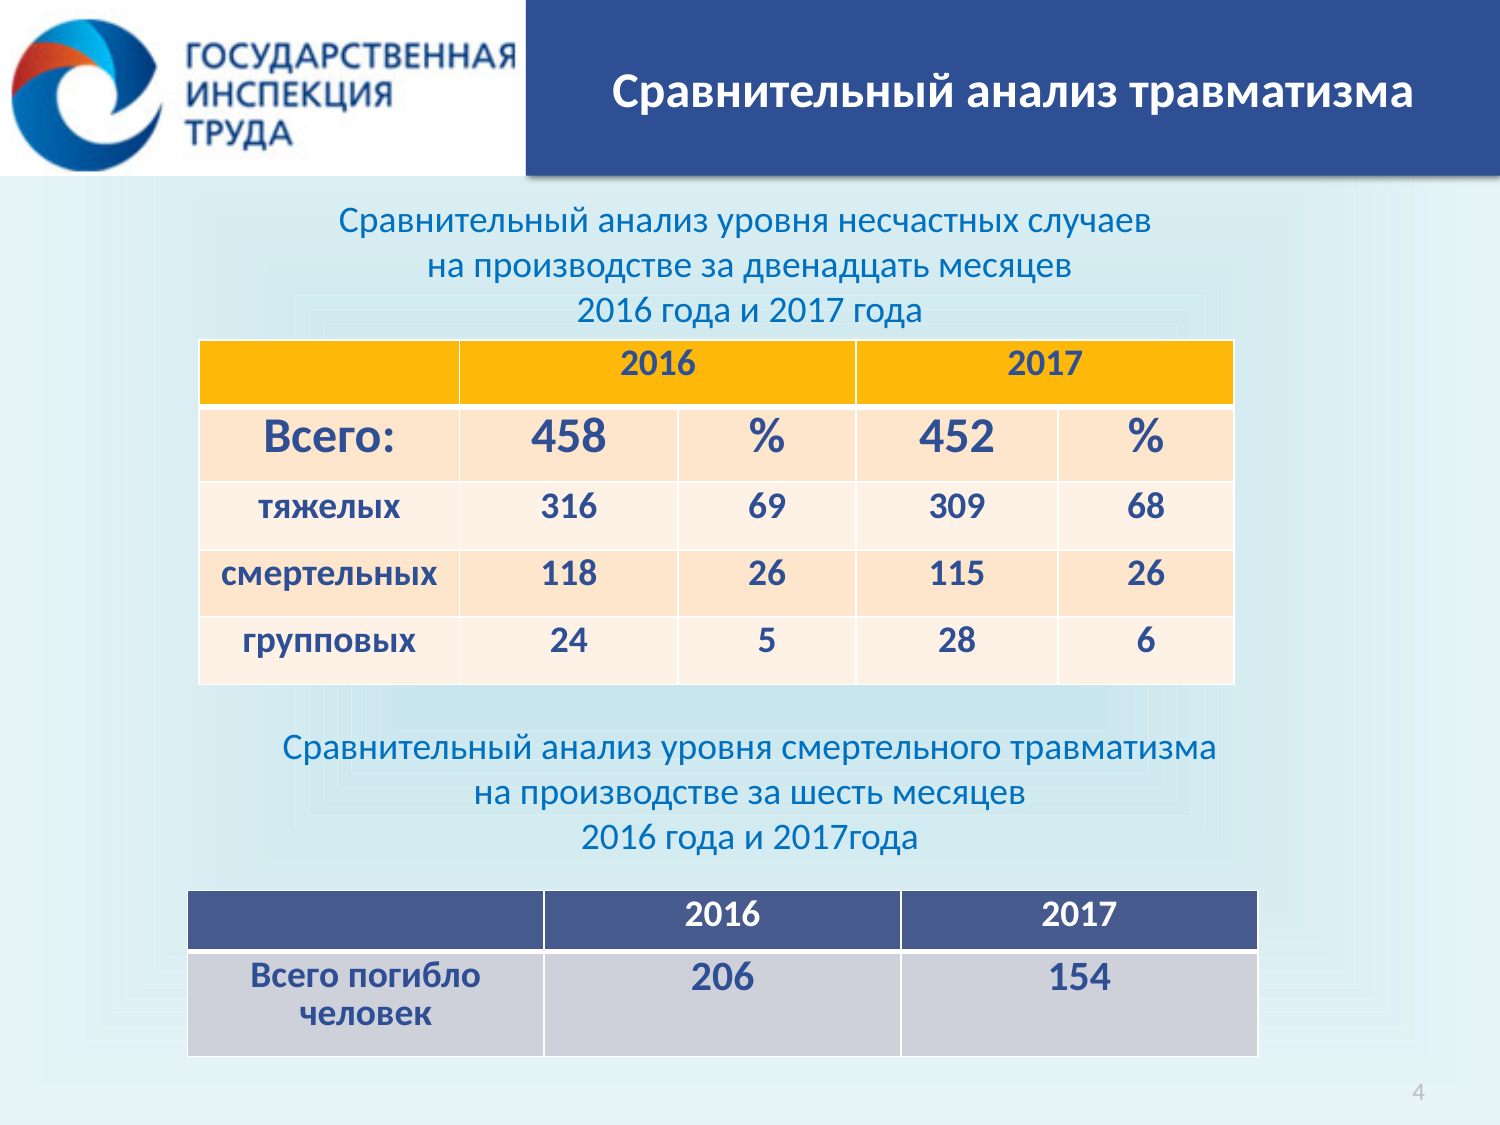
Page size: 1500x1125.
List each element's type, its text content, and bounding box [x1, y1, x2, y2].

table_cell 206 [545, 954, 900, 1056]
text_box Сравнительный анализ уровня смертельного травматизма на производстве за шесть месяцев 2016 года и 2017года [257, 714, 1243, 865]
table_cell тяжелых [200, 483, 459, 549]
picture [0, 0, 526, 177]
table_cell 24 [460, 618, 677, 684]
table_cell 5 [679, 618, 855, 684]
table_cell смертельных [200, 551, 459, 616]
table_cell % [679, 410, 855, 481]
table_cell 6 [1059, 618, 1233, 684]
table_cell 316 [460, 483, 677, 549]
text_box Сравнительный анализ уровня несчастных случаев на производстве за двенадцать месяцев 2016 года и 2017 года [175, 187, 1325, 338]
table_cell 452 [857, 410, 1057, 481]
table_cell Всего: [200, 410, 459, 481]
table_cell Всего погибло человек [188, 954, 543, 1056]
table_cell 154 [902, 954, 1257, 1056]
table_header [200, 341, 459, 404]
table_cell 26 [1059, 551, 1233, 616]
table_cell 26 [679, 551, 855, 616]
table_cell 68 [1059, 483, 1233, 549]
table_header 2017 [857, 341, 1233, 404]
table_cell 28 [857, 618, 1057, 684]
table_header 2016 [545, 891, 900, 949]
table_cell 458 [460, 410, 677, 481]
table_header [188, 891, 543, 949]
text_box Сравнительный анализ травматизма [532, 0, 1500, 176]
table_cell групповых [200, 618, 459, 684]
table_cell 309 [857, 483, 1057, 549]
table_cell 69 [679, 483, 855, 549]
table_cell 118 [460, 551, 677, 616]
slide_number 4 [1299, 1052, 1425, 1113]
table_header 2016 [460, 341, 855, 404]
table_cell 115 [857, 551, 1057, 616]
table_header 2017 [902, 891, 1257, 949]
table_cell % [1059, 410, 1233, 481]
